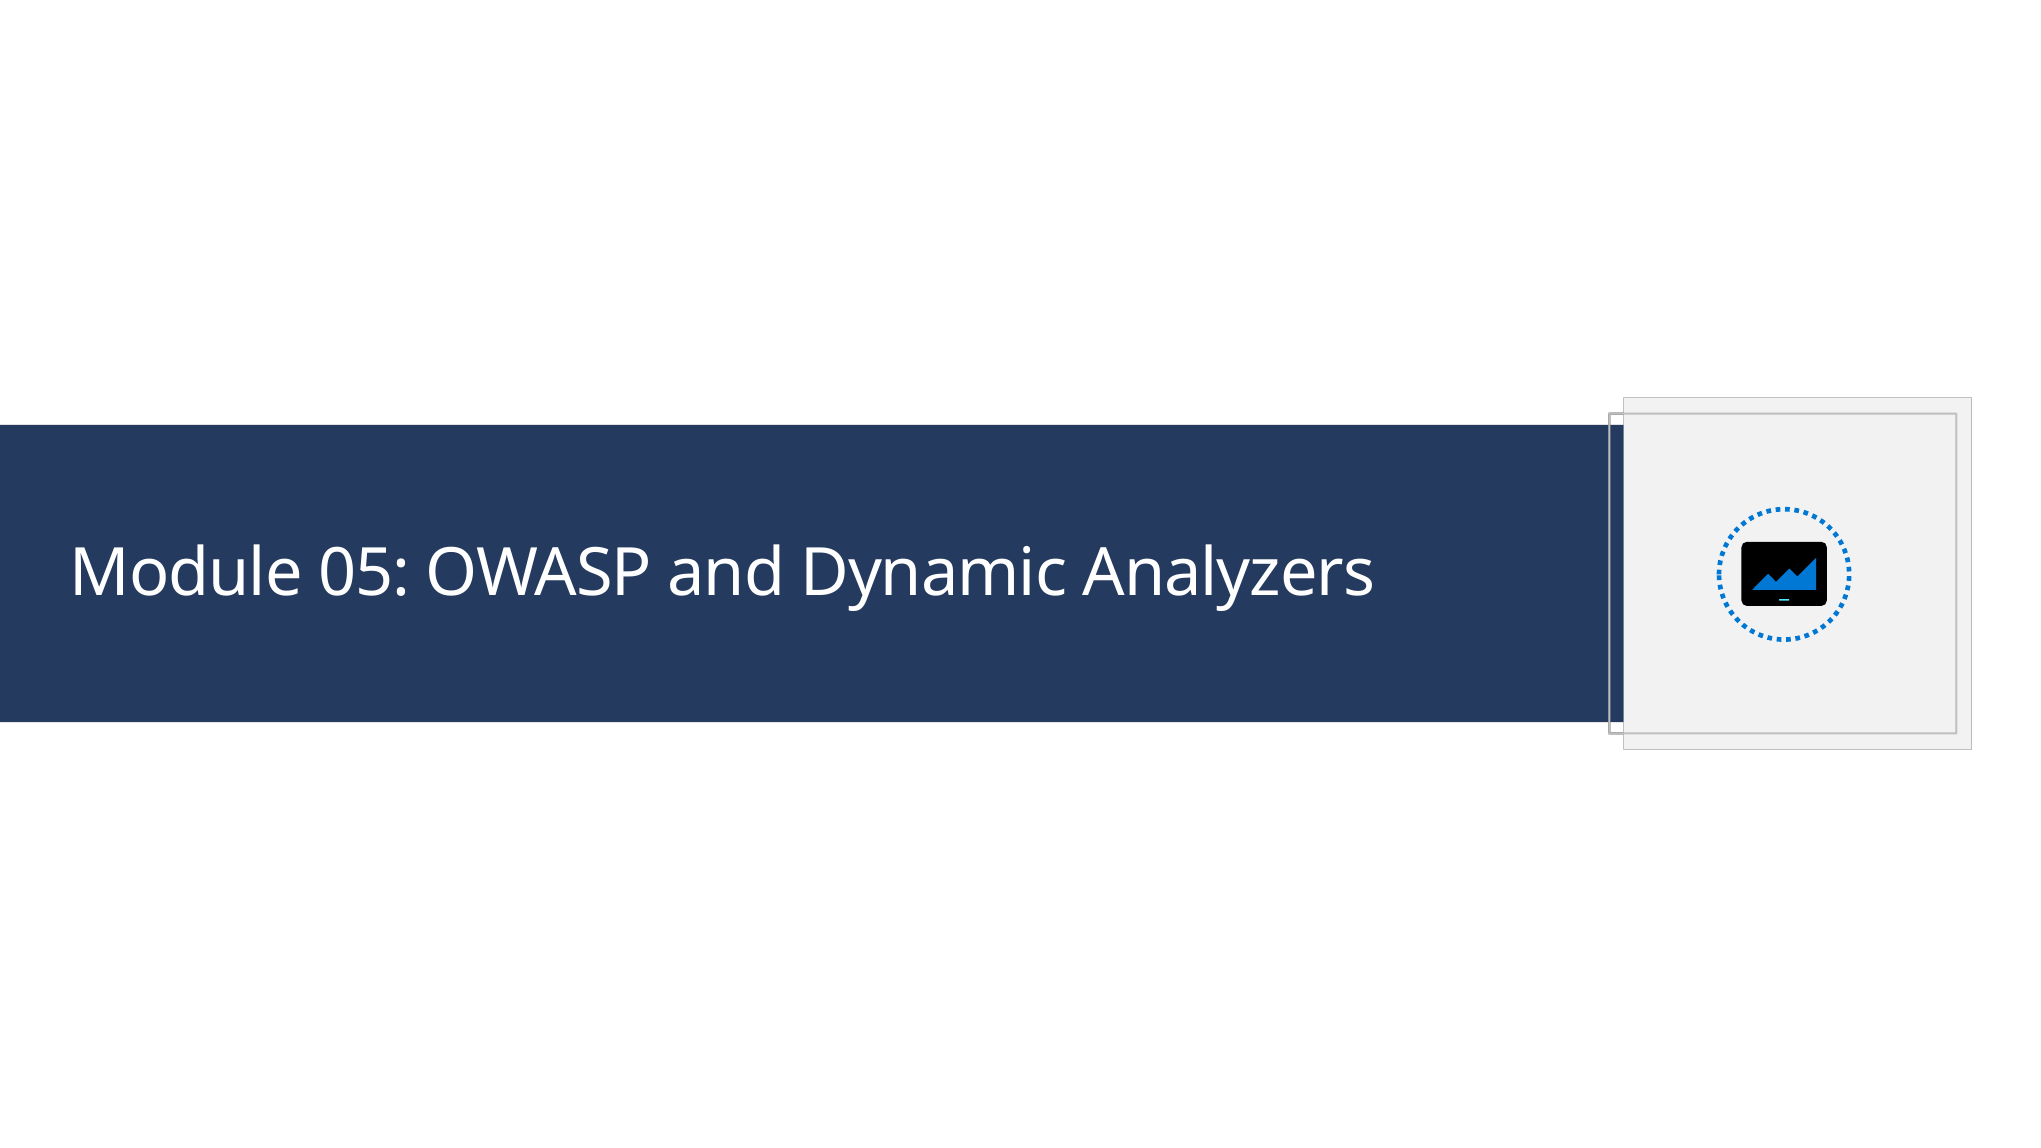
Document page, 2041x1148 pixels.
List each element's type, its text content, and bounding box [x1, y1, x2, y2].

title Module 05: OWASP and Dynamic Analyzers [70, 537, 1586, 610]
picture [0, 0, 2041, 1148]
